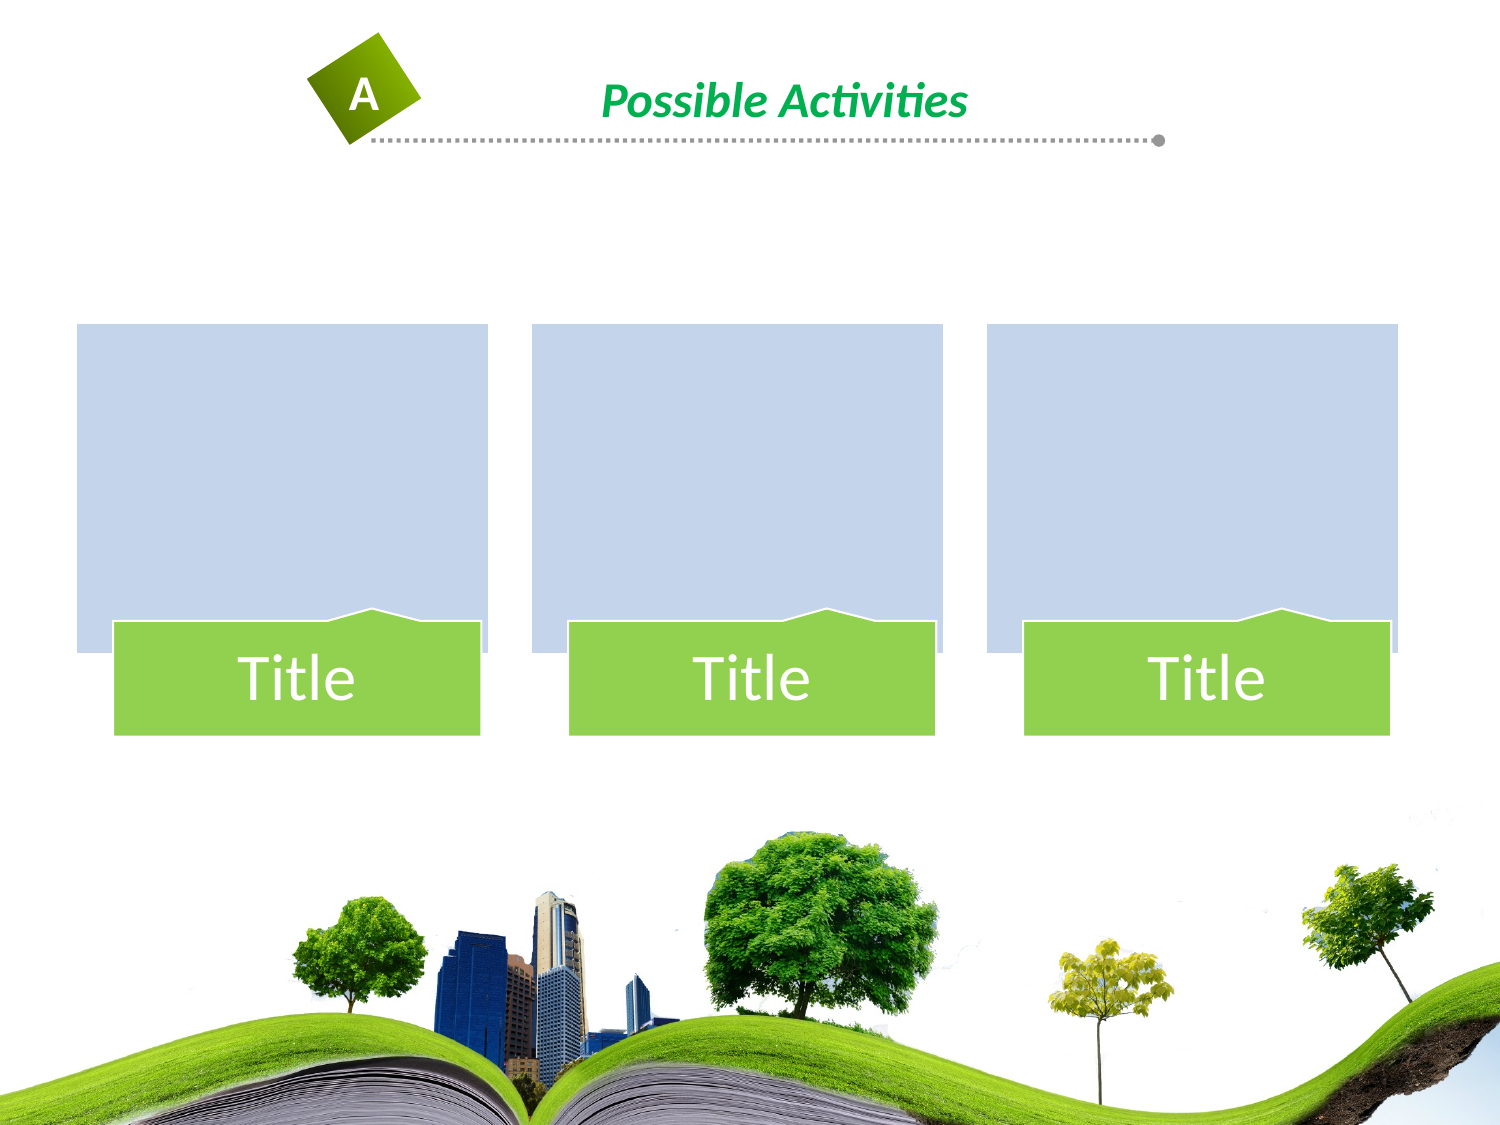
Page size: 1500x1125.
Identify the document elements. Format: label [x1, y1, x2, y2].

text_box [75, 128, 1400, 931]
text_box [321, 49, 1159, 128]
picture [0, 394, 1500, 1125]
